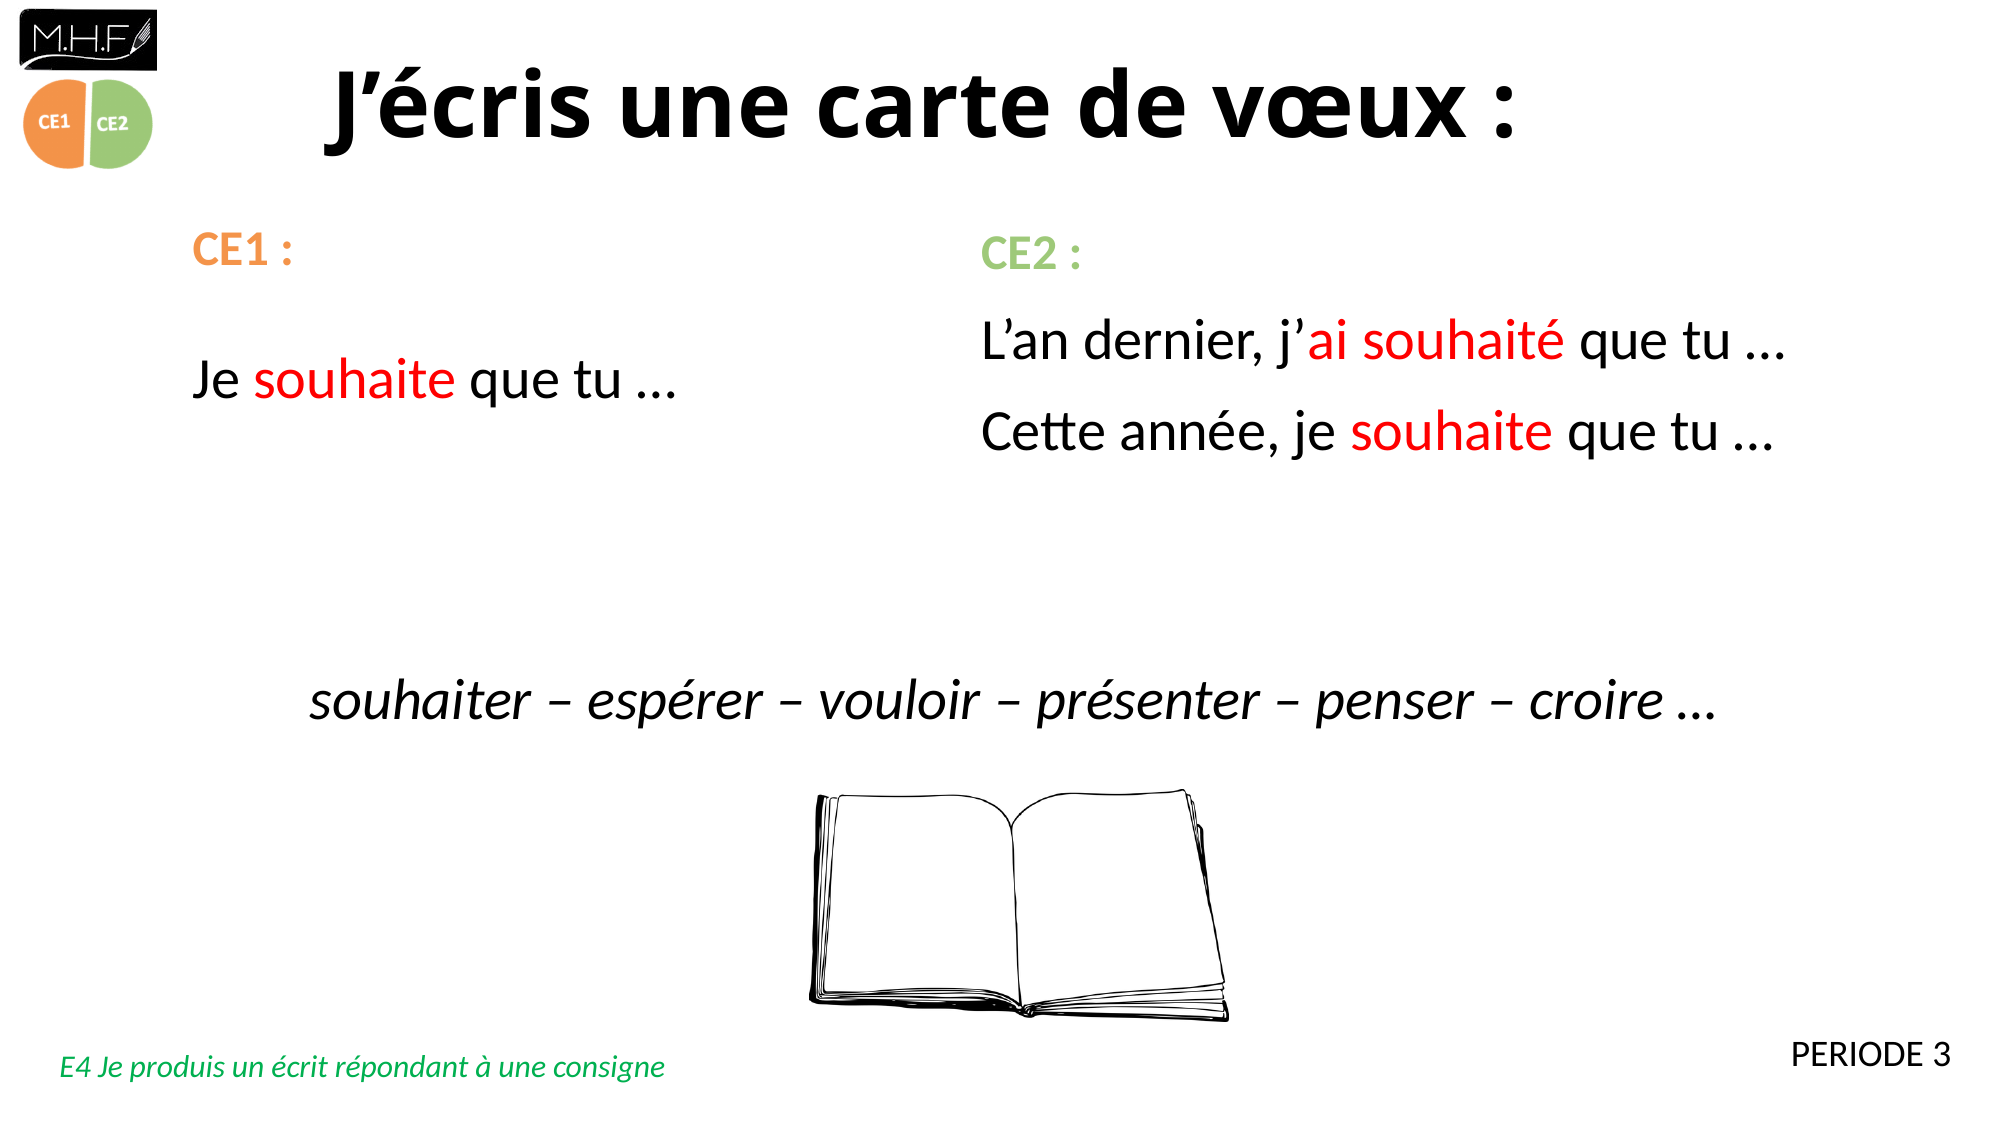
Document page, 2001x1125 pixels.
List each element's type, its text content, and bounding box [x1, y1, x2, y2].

picture [1, 7, 177, 207]
text_box PERIODE 3 [1362, 1021, 1967, 1082]
text_box CE2 : L’an dernier, j’ai souhaité que tu … Cette année, je souhaite que tu … [966, 207, 1863, 470]
picture [809, 789, 1229, 1022]
title J’écris une carte de vœux : [316, 0, 1863, 218]
text_box souhaiter – espérer – vouloir – présenter – penser – croire … [294, 653, 1744, 739]
text_box CE1 : Je souhaite que tu … [177, 207, 756, 480]
text_box E4 Je produis un écrit répondant à une consigne [44, 1038, 1346, 1092]
